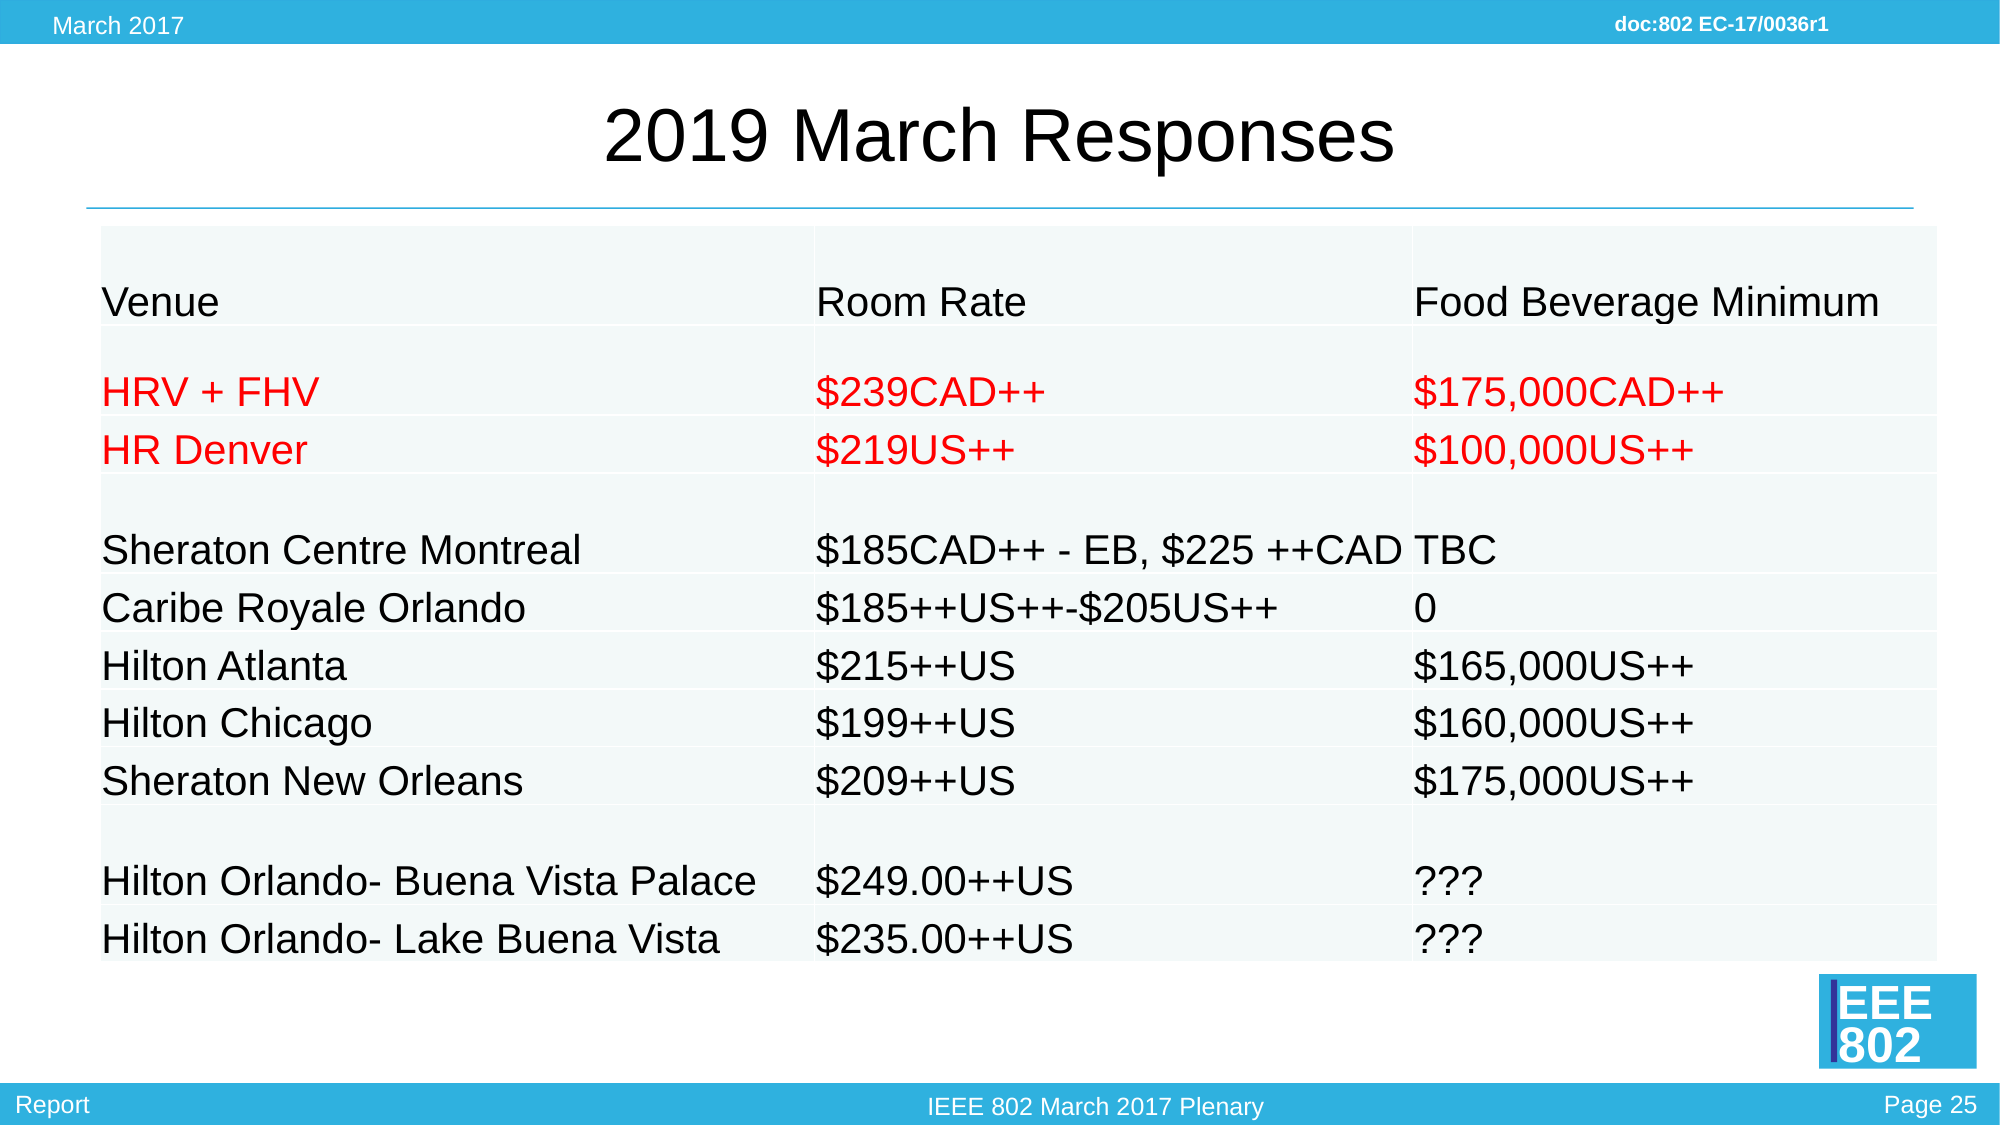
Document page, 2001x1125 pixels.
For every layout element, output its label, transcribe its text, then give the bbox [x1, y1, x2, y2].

table_cell $175,000CAD++ [1413, 326, 1937, 414]
table_cell $235.00++US [815, 905, 1412, 961]
table_cell TBC [1413, 474, 1937, 572]
table_cell HRV + FHV [101, 326, 814, 414]
table_cell Hilton Chicago [101, 690, 814, 746]
table_cell $199++US [815, 690, 1412, 746]
table_cell Hilton Orlando- Buena Vista Palace [101, 805, 814, 904]
table_cell HR Denver [101, 416, 814, 472]
table_header Room Rate [815, 226, 1412, 324]
table_cell ??? [1413, 905, 1937, 961]
table_cell $165,000US++ [1413, 632, 1937, 688]
table_header Venue [101, 226, 814, 324]
table_cell $215++US [815, 632, 1412, 688]
table_cell Sheraton New Orleans [101, 747, 814, 804]
table_cell $175,000US++ [1413, 747, 1937, 804]
table_cell $160,000US++ [1413, 690, 1937, 746]
table_cell Caribe Royale Orlando [101, 574, 814, 630]
table_header Food Beverage Minimum [1413, 226, 1937, 324]
table_cell $249.00++US [815, 805, 1412, 904]
table_cell Hilton Orlando- Lake Buena Vista [101, 905, 814, 961]
table_cell $185CAD++ - EB, $225 ++CAD [815, 474, 1412, 572]
title 2019 March Responses [99, 66, 1900, 197]
table_cell ??? [1413, 805, 1937, 904]
table_cell $209++US [815, 747, 1412, 804]
table_cell $239CAD++ [815, 326, 1412, 414]
table_cell $219US++ [815, 416, 1412, 472]
table_cell 0 [1413, 574, 1937, 630]
table_cell $185++US++-$205US++ [815, 574, 1412, 630]
table_cell Hilton Atlanta [101, 632, 814, 688]
table_cell Sheraton Centre Montreal [101, 474, 814, 572]
table_cell $100,000US++ [1413, 416, 1937, 472]
